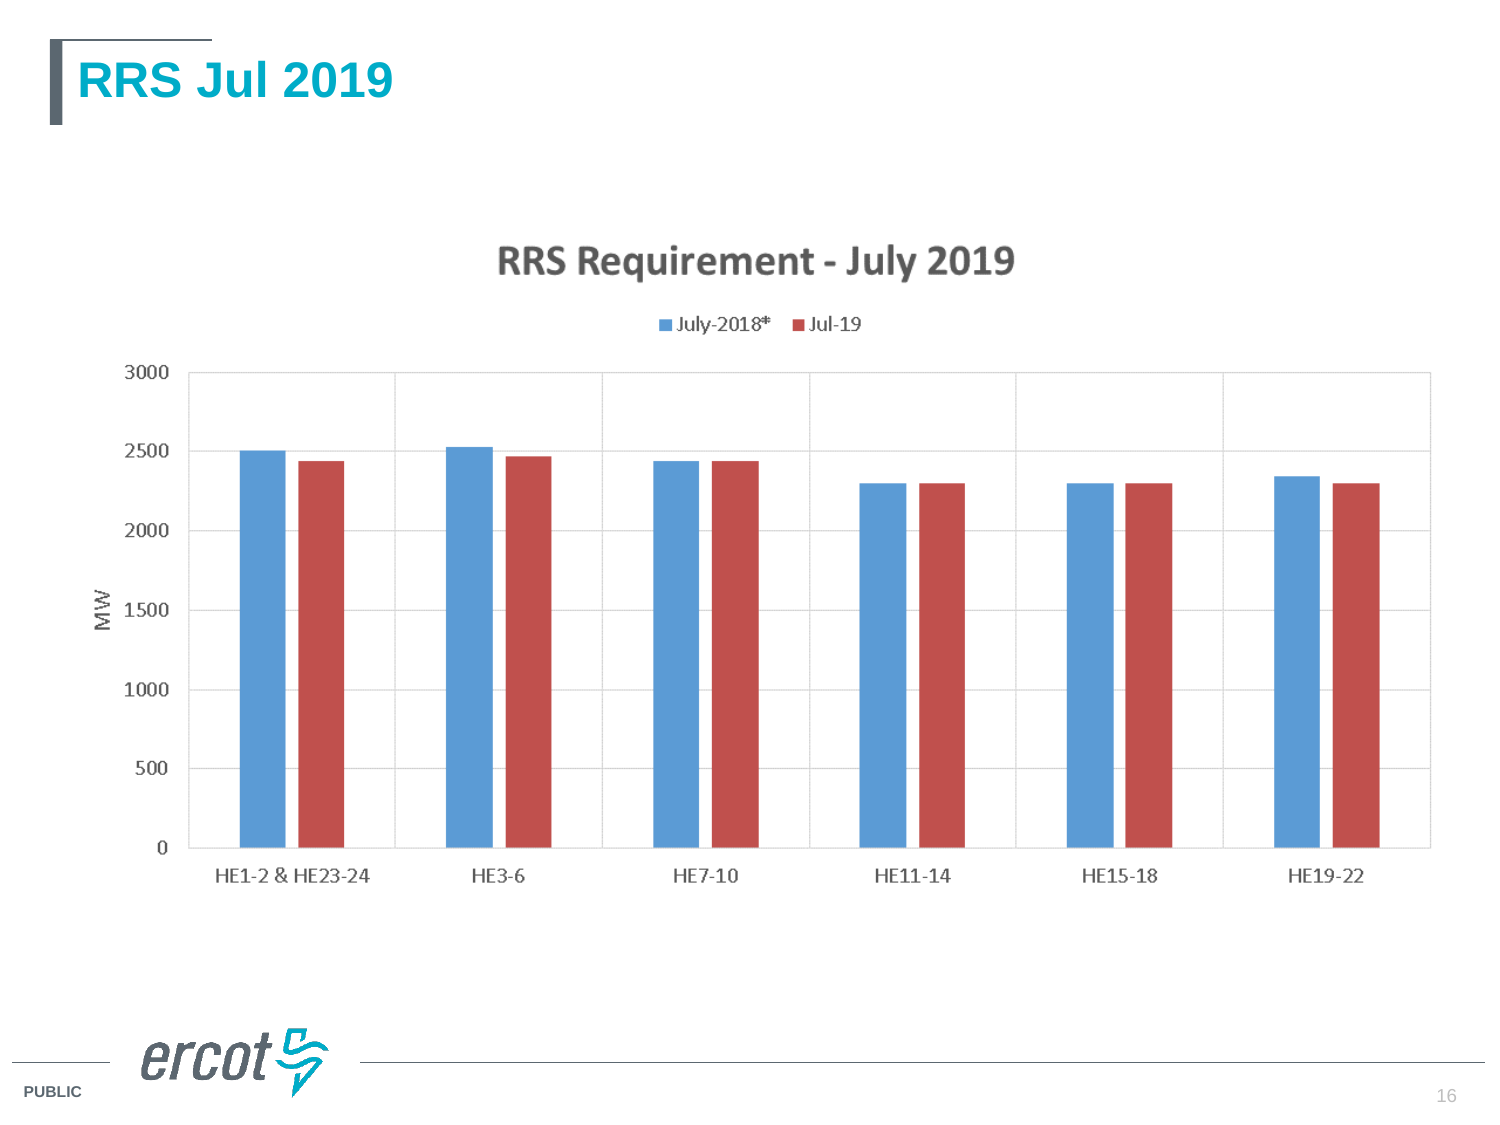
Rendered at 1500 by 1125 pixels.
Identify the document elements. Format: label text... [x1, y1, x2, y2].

title RRS Jul 2019 [62, 39, 1450, 125]
picture [56, 214, 1457, 906]
picture [137, 1024, 332, 1100]
